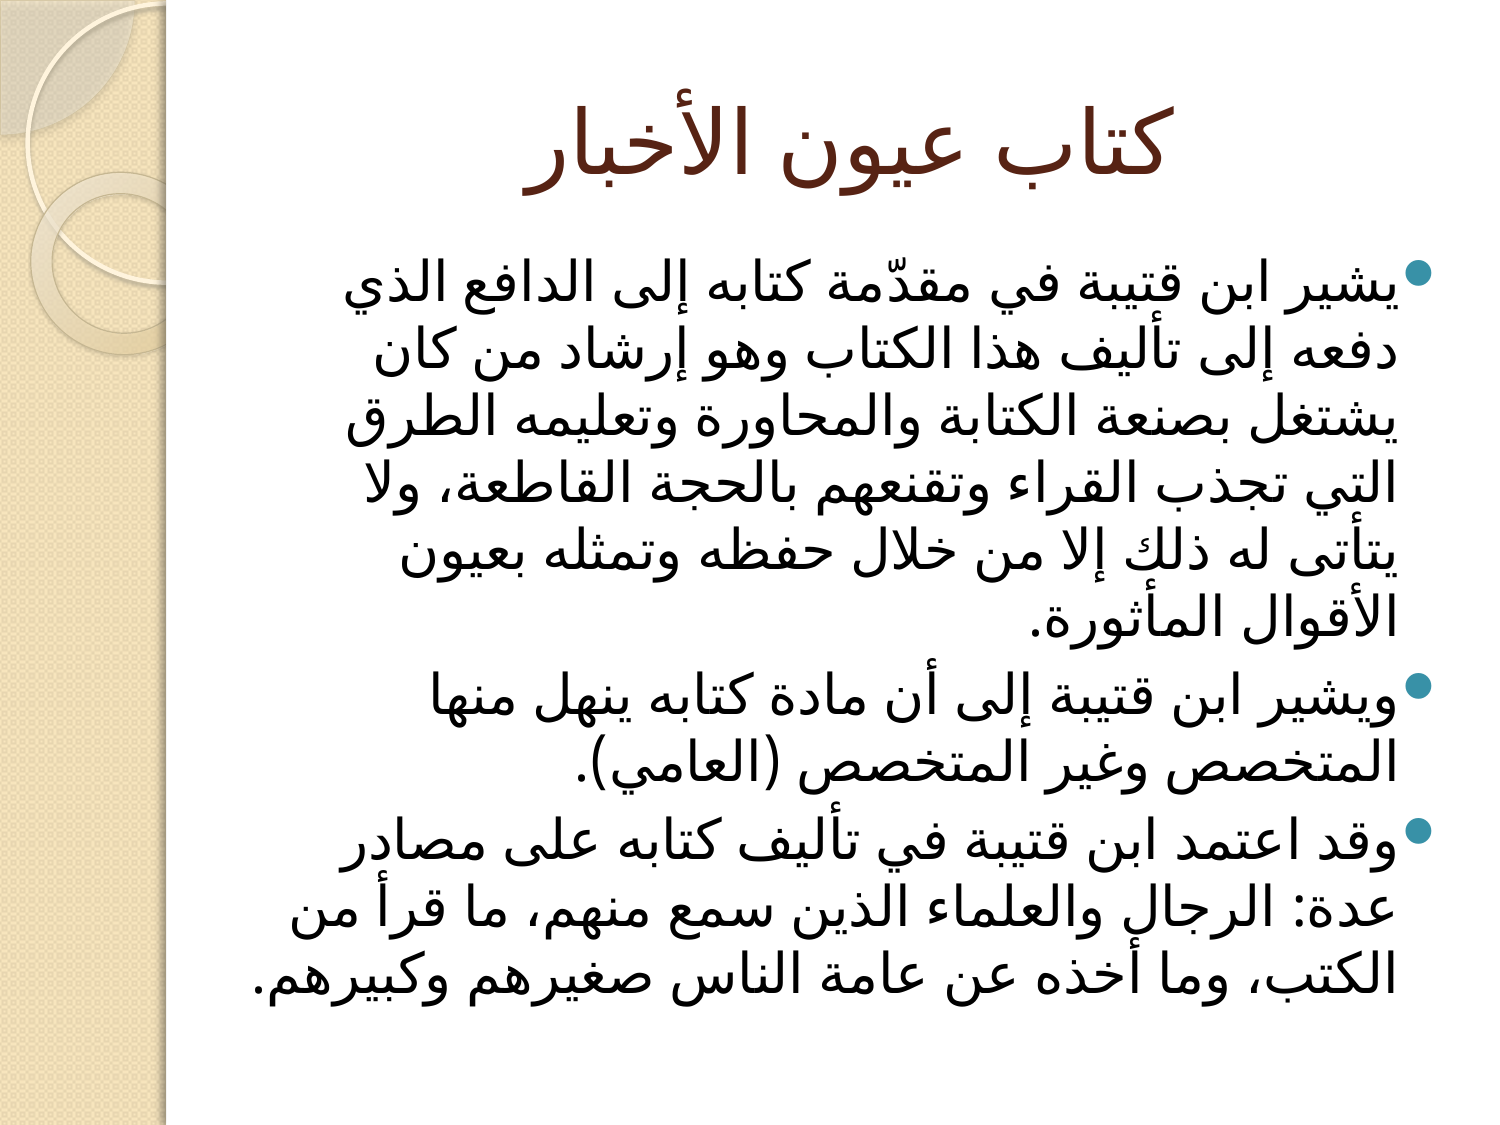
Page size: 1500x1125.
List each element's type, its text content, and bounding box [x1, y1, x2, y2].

title كتاب عيون الأخبار [235, 45, 1466, 233]
list يشير ابن قتيبة في مقدّمة كتابه إلى الدافع الذي دفعه إلى تأليف هذا الكتاب وهو إرشاد من كان يشتغل بصنعة الكتابة والمحاورة وتعليمه الطرق التي تجذب القراء وتقنعهم بالحجة القاطعة، ولا يتأتى له ذلك إلا من خلال حفظه وتمثله بعيون الأقوال المأثورة. ويشير ابن قتيبة إلى أن مادة كتابه ينهل منها المتخصص وغير المتخصص (العامي). وقد اعتمد ابن قتيبة في تأليف كتابه على مصادر عدة: الرجال والعلماء الذين سمع منهم، ما قرأ من الكتب، وما أخذه عن عامة الناس صغيرهم وكبيرهم. [235, 237, 1466, 1025]
